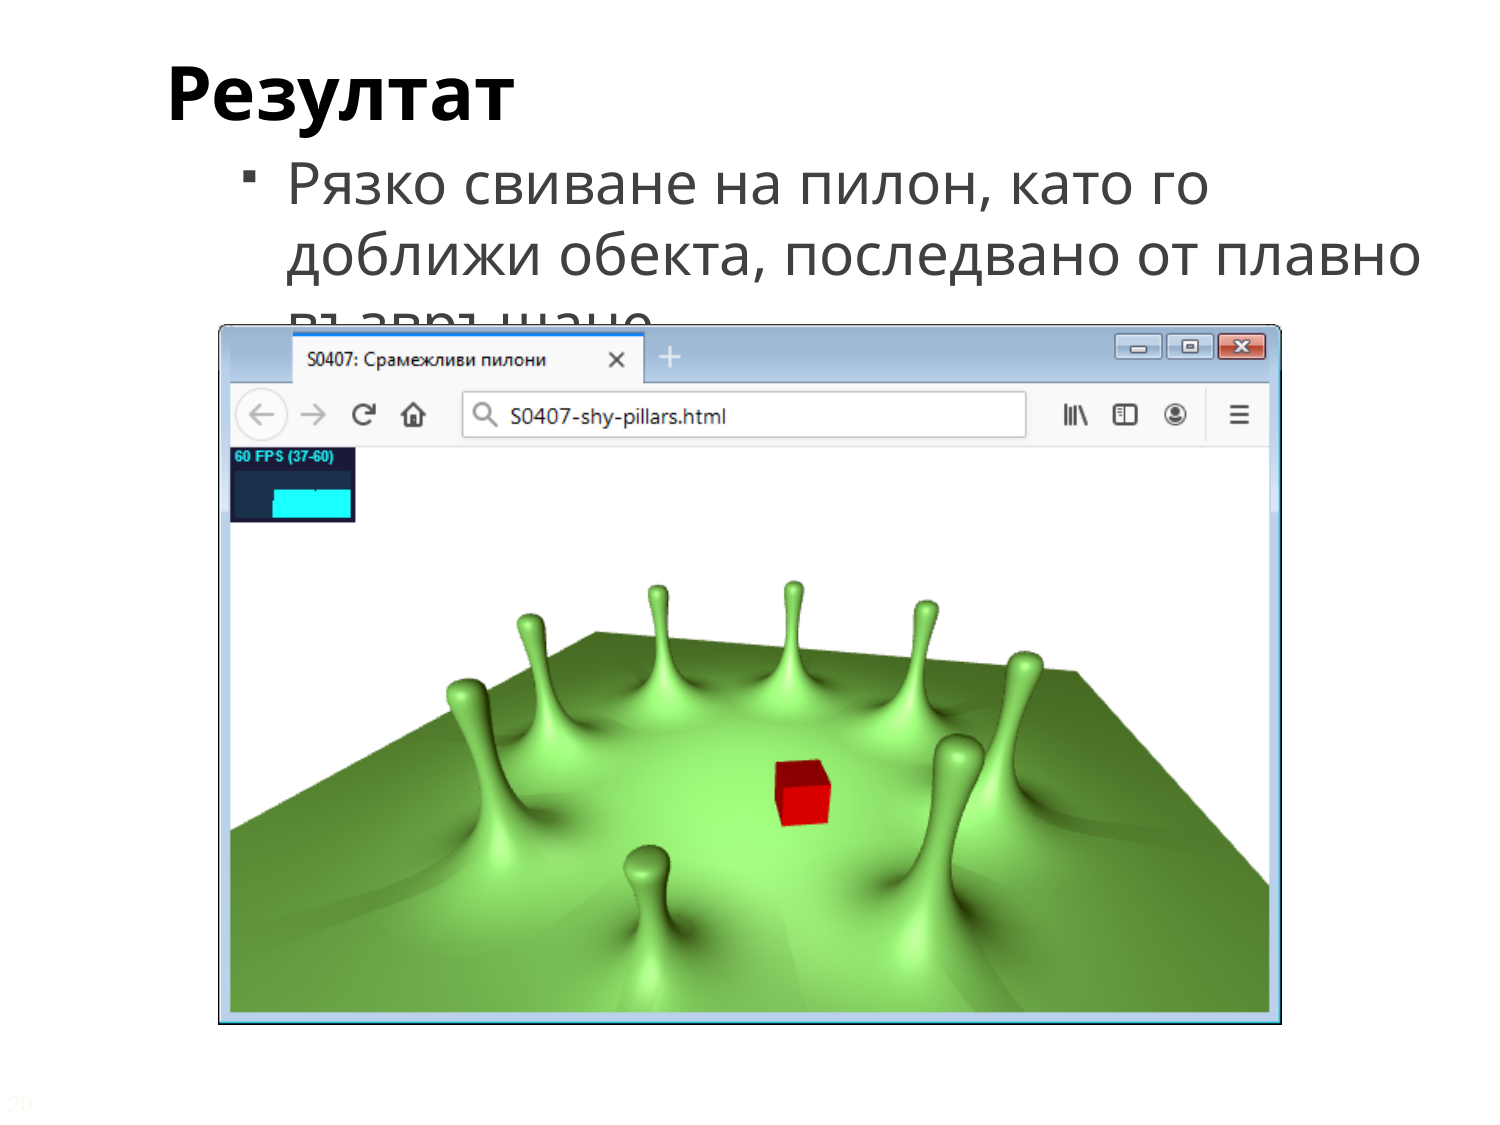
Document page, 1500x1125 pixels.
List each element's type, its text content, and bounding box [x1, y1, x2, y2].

list Резултат Рязко свиване на пилон, като го доближи обекта, последвано от плавно възвръщане [150, 37, 1488, 1113]
picture [218, 324, 1282, 1026]
